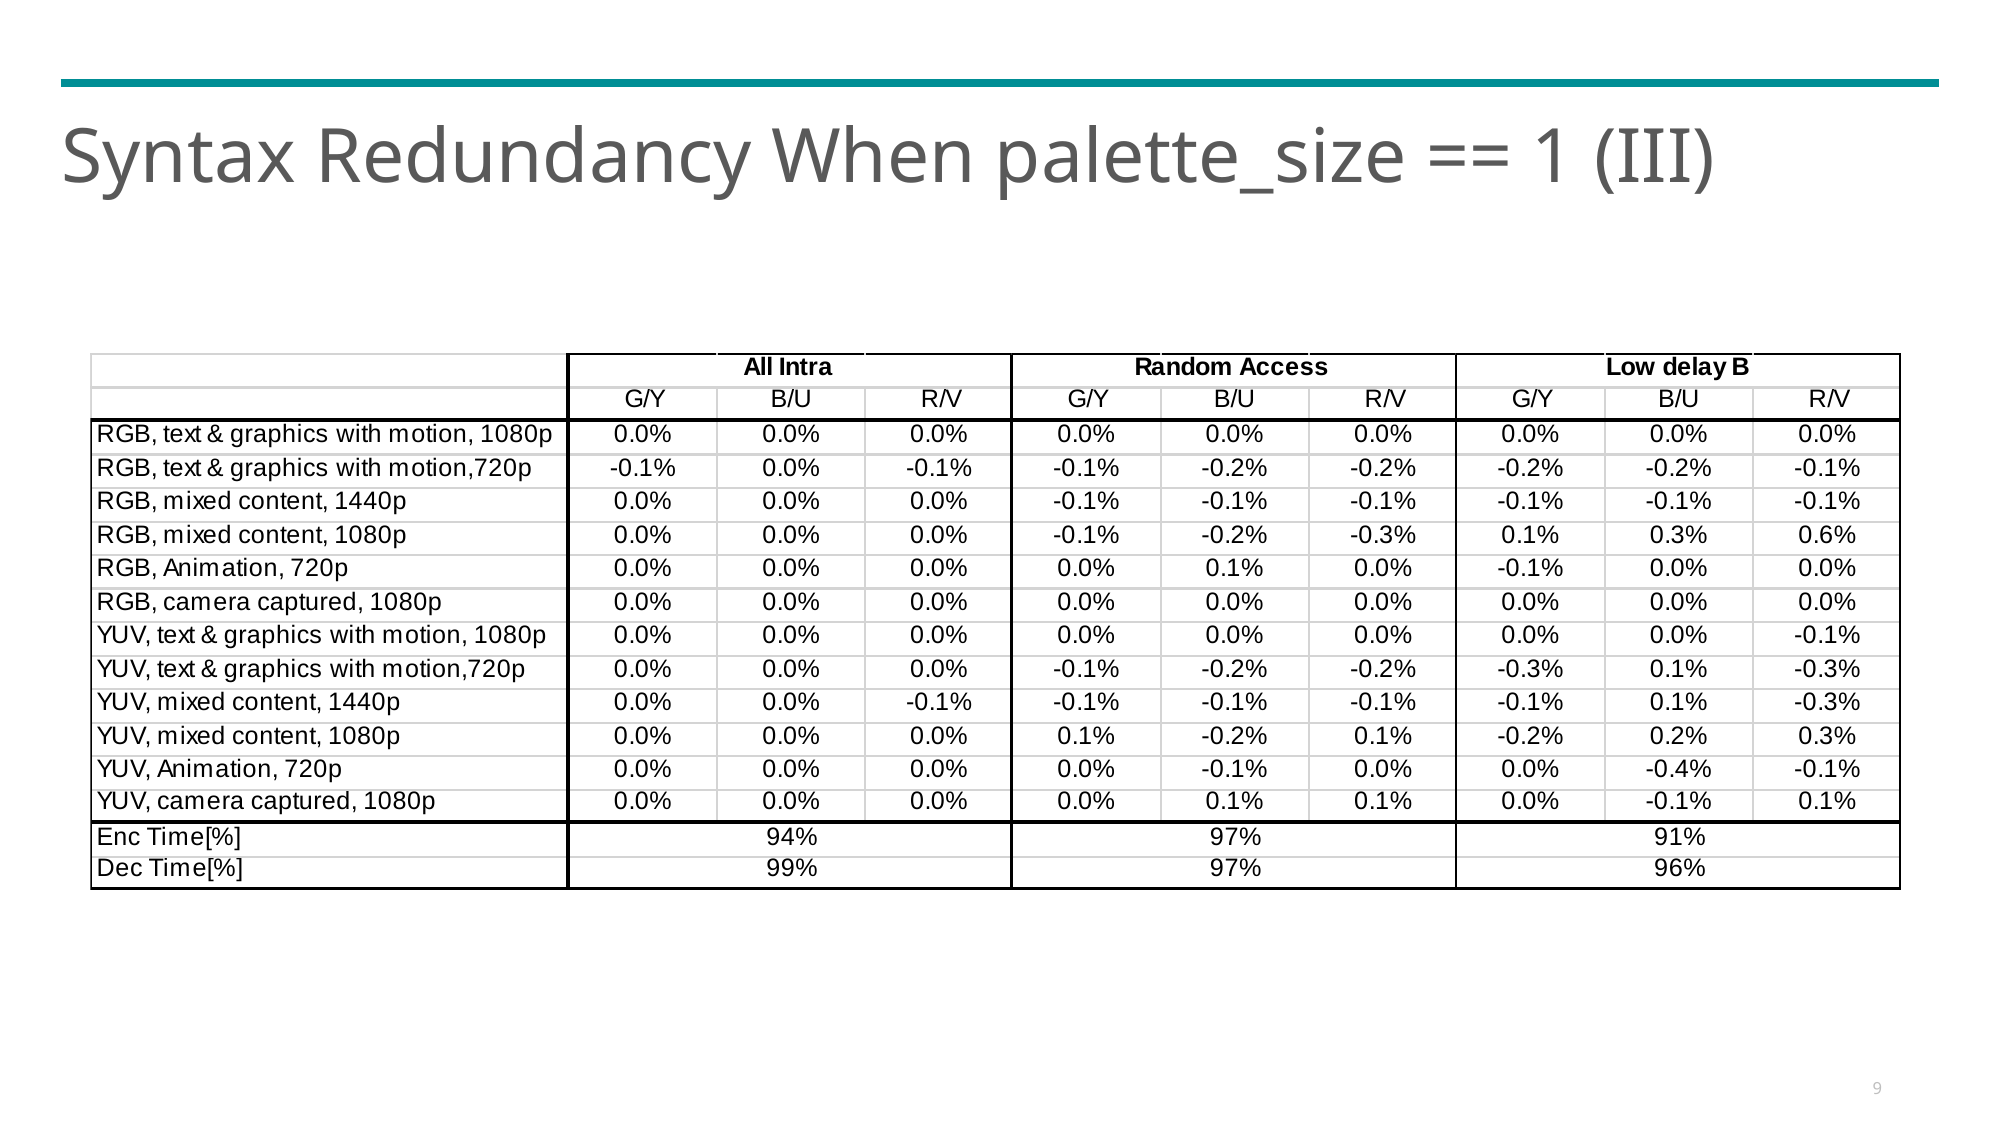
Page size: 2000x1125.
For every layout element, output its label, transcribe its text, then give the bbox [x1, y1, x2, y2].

picture [89, 352, 1904, 892]
title Syntax Redundancy When palette_size == 1 (III) [46, 120, 1922, 205]
